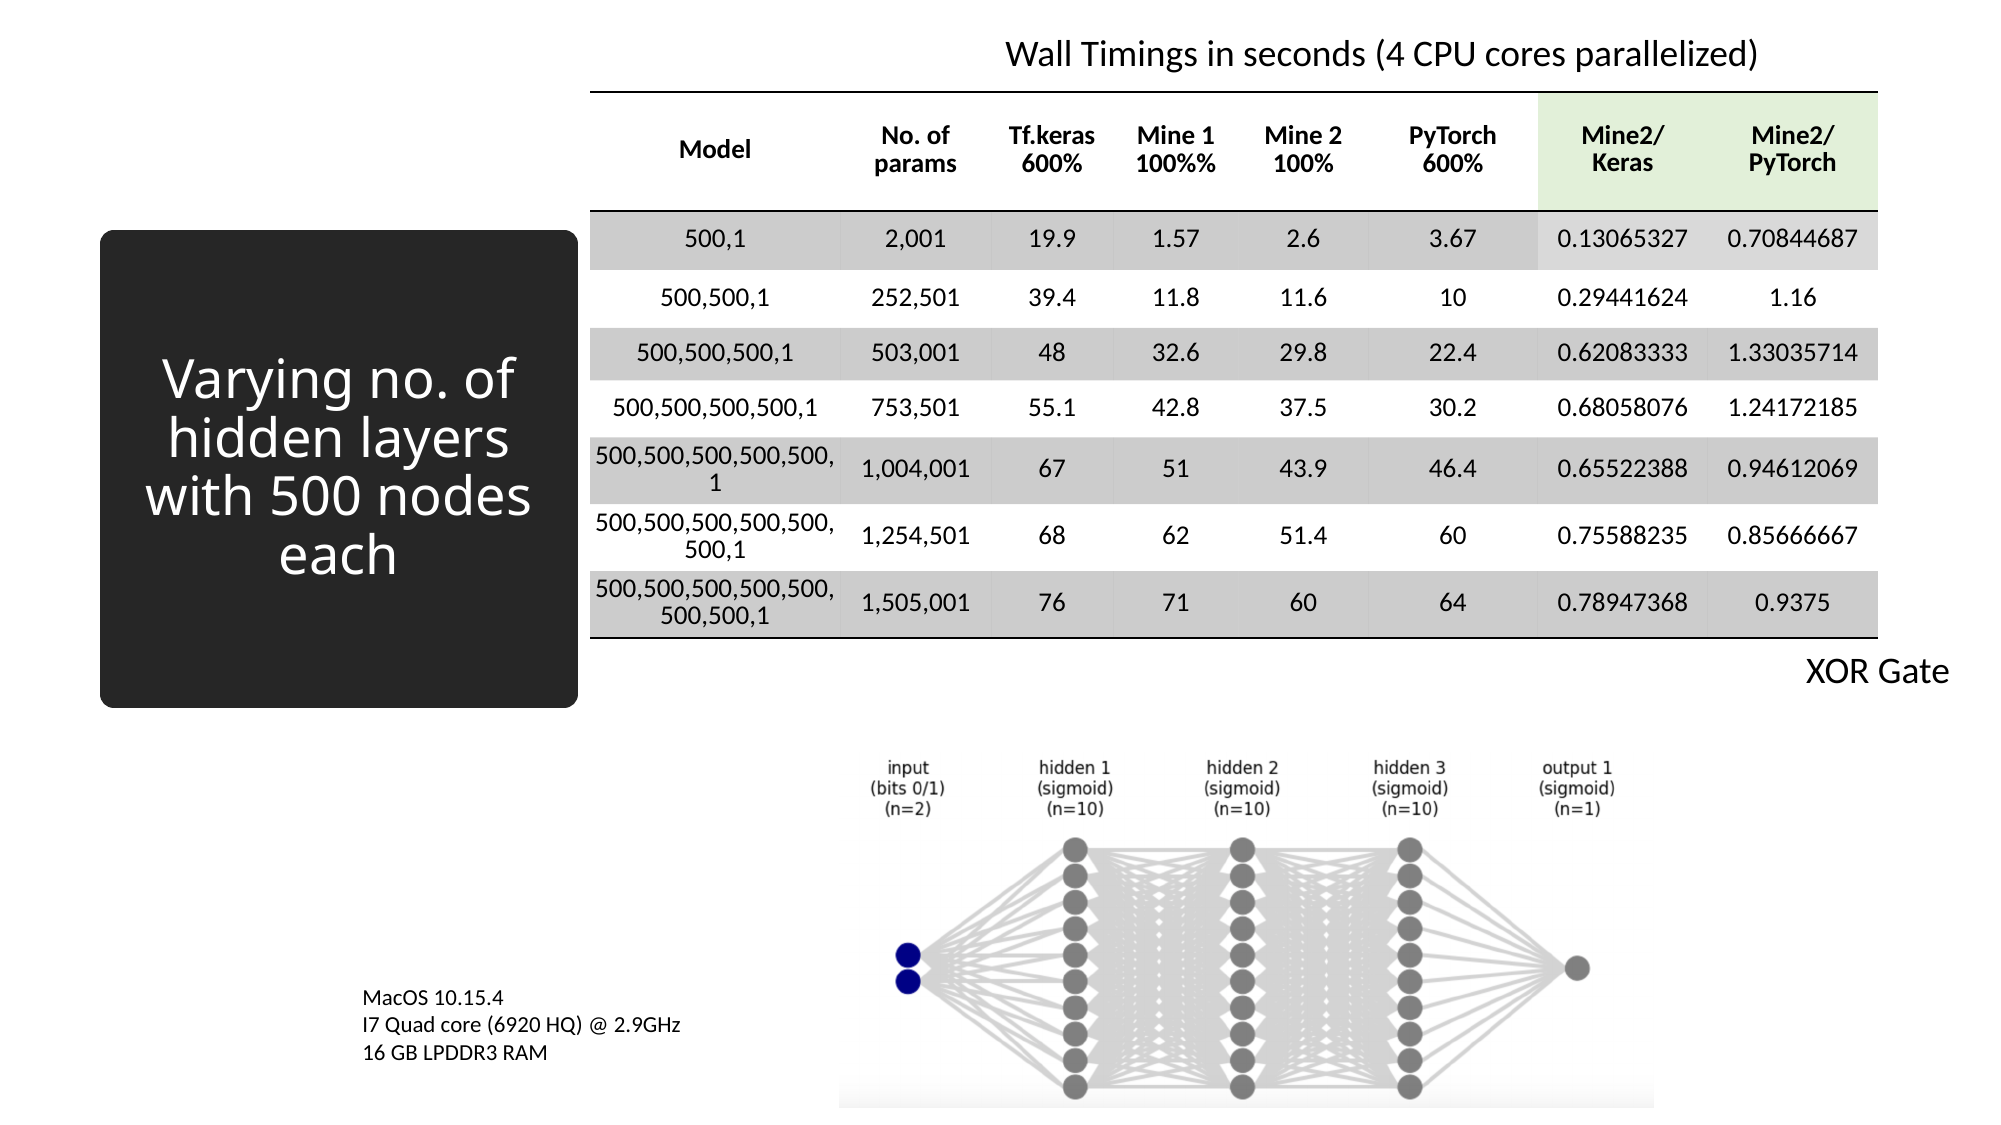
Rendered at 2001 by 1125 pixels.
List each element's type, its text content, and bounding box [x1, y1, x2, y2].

text_box Wall Timings in seconds (4 CPU cores parallelized) [990, 21, 1784, 82]
table_cell 1.33035714 [1708, 328, 1878, 380]
table_header Model [590, 93, 840, 210]
table_cell 0.78947368 [1538, 571, 1708, 637]
table_cell 10 [1368, 270, 1538, 328]
table_cell 0.13065327 [1538, 212, 1708, 270]
text_box MacOS 10.15.4 I7 Quad core (6920 HQ) @ 2.9GHz 16 GB LPDDR3 RAM [347, 975, 697, 1073]
table_cell 67 [991, 437, 1113, 504]
table_header Mine 1 100%% [1113, 93, 1239, 210]
table_cell 252,501 [840, 270, 991, 328]
table_cell 30.2 [1368, 380, 1538, 437]
table_cell 48 [991, 328, 1113, 380]
table_header No. of params [840, 93, 991, 210]
table_cell 29.8 [1239, 328, 1368, 380]
table_cell 503,001 [840, 328, 991, 380]
table_cell 55.1 [991, 380, 1113, 437]
table_cell 2,001 [840, 212, 991, 270]
table_cell 500,500,500,500,500,1 [590, 437, 840, 504]
table_cell 1.57 [1113, 212, 1239, 270]
table_cell 0.9375 [1708, 571, 1878, 637]
table_cell 0.68058076 [1538, 380, 1708, 437]
table_cell 62 [1113, 504, 1239, 571]
table_cell 1,254,501 [840, 504, 991, 571]
table_cell 43.9 [1239, 437, 1368, 504]
table_cell 2.6 [1239, 212, 1368, 270]
table_cell 1.24172185 [1708, 380, 1878, 437]
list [839, 752, 1654, 1108]
table_header Tf.keras 600% [991, 93, 1113, 210]
table_cell 51.4 [1239, 504, 1368, 571]
table_cell 32.6 [1113, 328, 1239, 380]
table_header PyTorch 600% [1368, 93, 1538, 210]
table_cell 76 [991, 571, 1113, 637]
title Varying no. of hidden layers with 500 nodes each [113, 243, 564, 694]
text_box XOR Gate [1791, 638, 1966, 699]
table_cell 0.62083333 [1538, 328, 1708, 380]
table_cell 64 [1368, 571, 1538, 637]
table_cell 753,501 [840, 380, 991, 437]
table_cell 60 [1368, 504, 1538, 571]
table_cell 0.65522388 [1538, 437, 1708, 504]
table_cell 68 [991, 504, 1113, 571]
table_cell 1,004,001 [840, 437, 991, 504]
table_cell 0.94612069 [1708, 437, 1878, 504]
table_cell 39.4 [991, 270, 1113, 328]
table_cell 500,500,500,1 [590, 328, 840, 380]
table_cell 19.9 [991, 212, 1113, 270]
table_cell 1.16 [1708, 270, 1878, 328]
table_cell 51 [1113, 437, 1239, 504]
table_cell 0.85666667 [1708, 504, 1878, 571]
table_cell 500,500,500,500,1 [590, 380, 840, 437]
table_cell 0.75588235 [1538, 504, 1708, 571]
table_cell 71 [1113, 571, 1239, 637]
table_cell 0.29441624 [1538, 270, 1708, 328]
table_cell 60 [1239, 571, 1368, 637]
table_header Mine2/ PyTorch [1708, 93, 1878, 210]
table_cell 46.4 [1368, 437, 1538, 504]
table_cell 11.8 [1113, 270, 1239, 328]
table_cell 1,505,001 [840, 571, 991, 637]
table_header Mine2/ Keras [1538, 93, 1708, 210]
table_cell 37.5 [1239, 380, 1368, 437]
table_cell 0.70844687 [1708, 212, 1878, 270]
table_cell 11.6 [1239, 270, 1368, 328]
table_cell 500,500,1 [590, 270, 840, 328]
table_cell 22.4 [1368, 328, 1538, 380]
table_cell 500,500,500,500,500,500,1 [590, 504, 840, 571]
table_cell 42.8 [1113, 380, 1239, 437]
table_cell 500,1 [590, 212, 840, 270]
table_cell 500,500,500,500,500,500,500,1 [590, 571, 840, 637]
table_cell 3.67 [1368, 212, 1538, 270]
table_header Mine 2 100% [1239, 93, 1368, 210]
